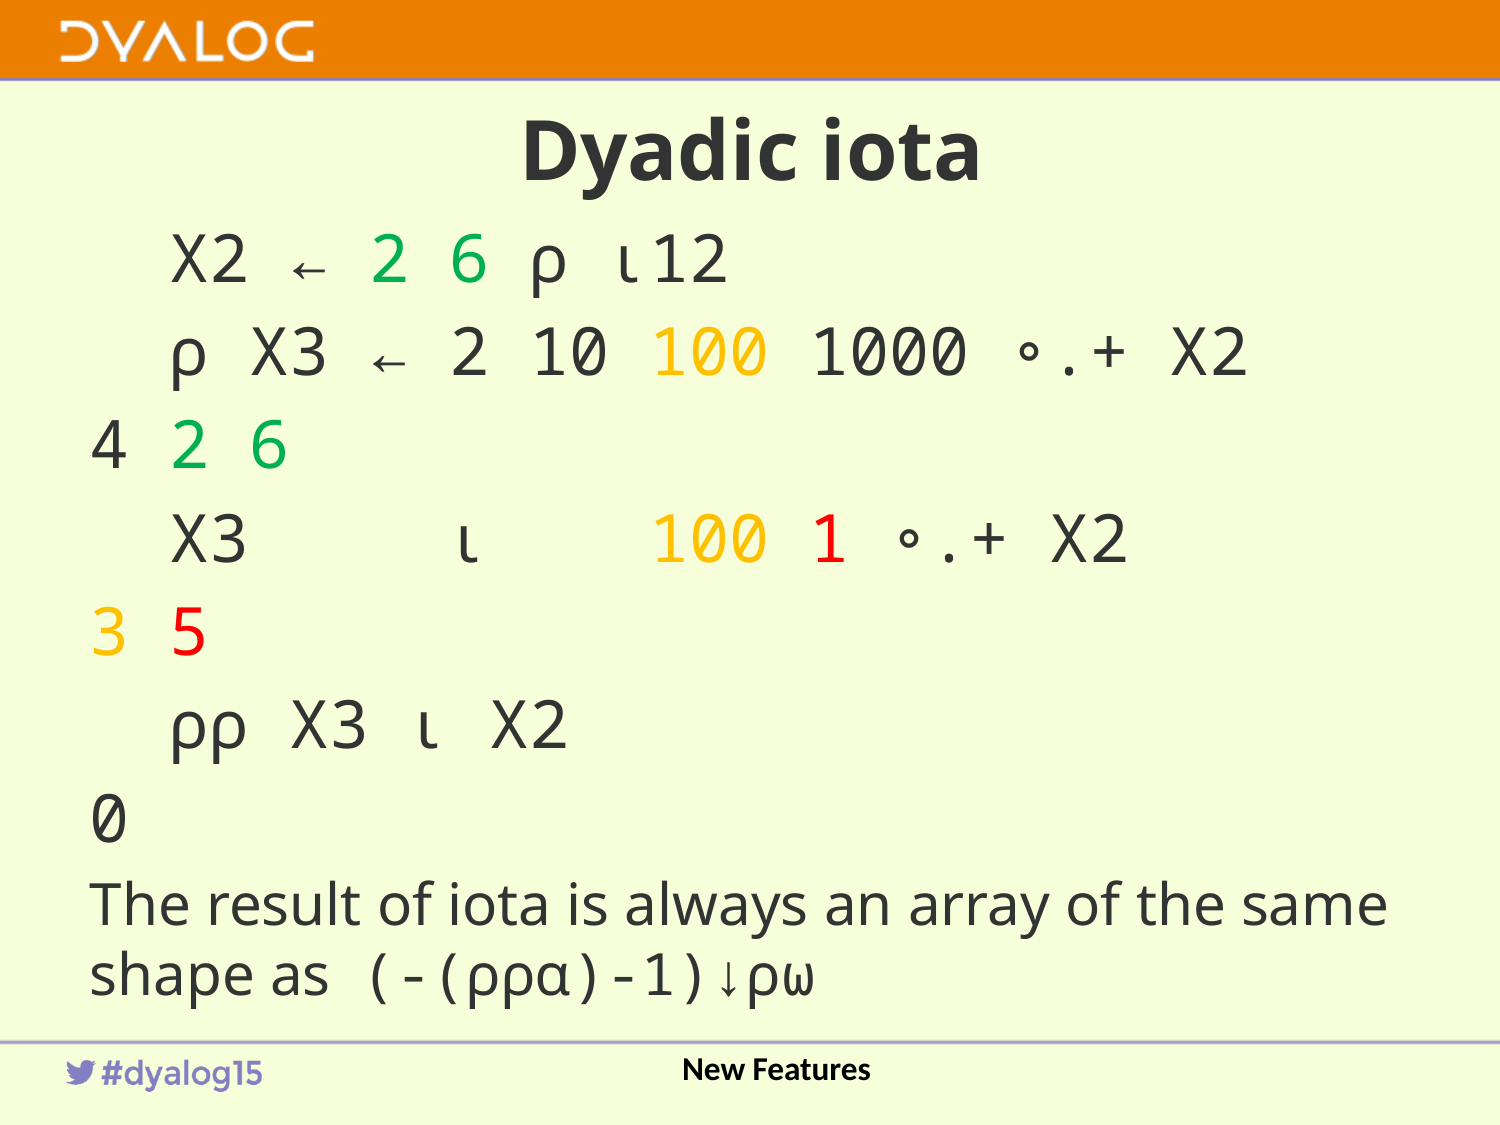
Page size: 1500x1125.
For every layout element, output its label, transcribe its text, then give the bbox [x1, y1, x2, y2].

title Dyadic iota [76, 90, 1427, 220]
footer New Features [667, 1039, 892, 1100]
list X2 ← 2 6 ⍴ ⍳12 ⍴ X3 ← 2 10 100 1000 ∘.+ X2 4 2 6 X3 ⍳ 100 1 ∘.+ X2 3 5 ⍴⍴ X3 ⍳ X2 0 The result of iota is always an array of the same shape as (-(⍴⍴⍺)-1)↓⍴⍵ [75, 208, 1425, 911]
picture [0, 0, 1500, 1125]
